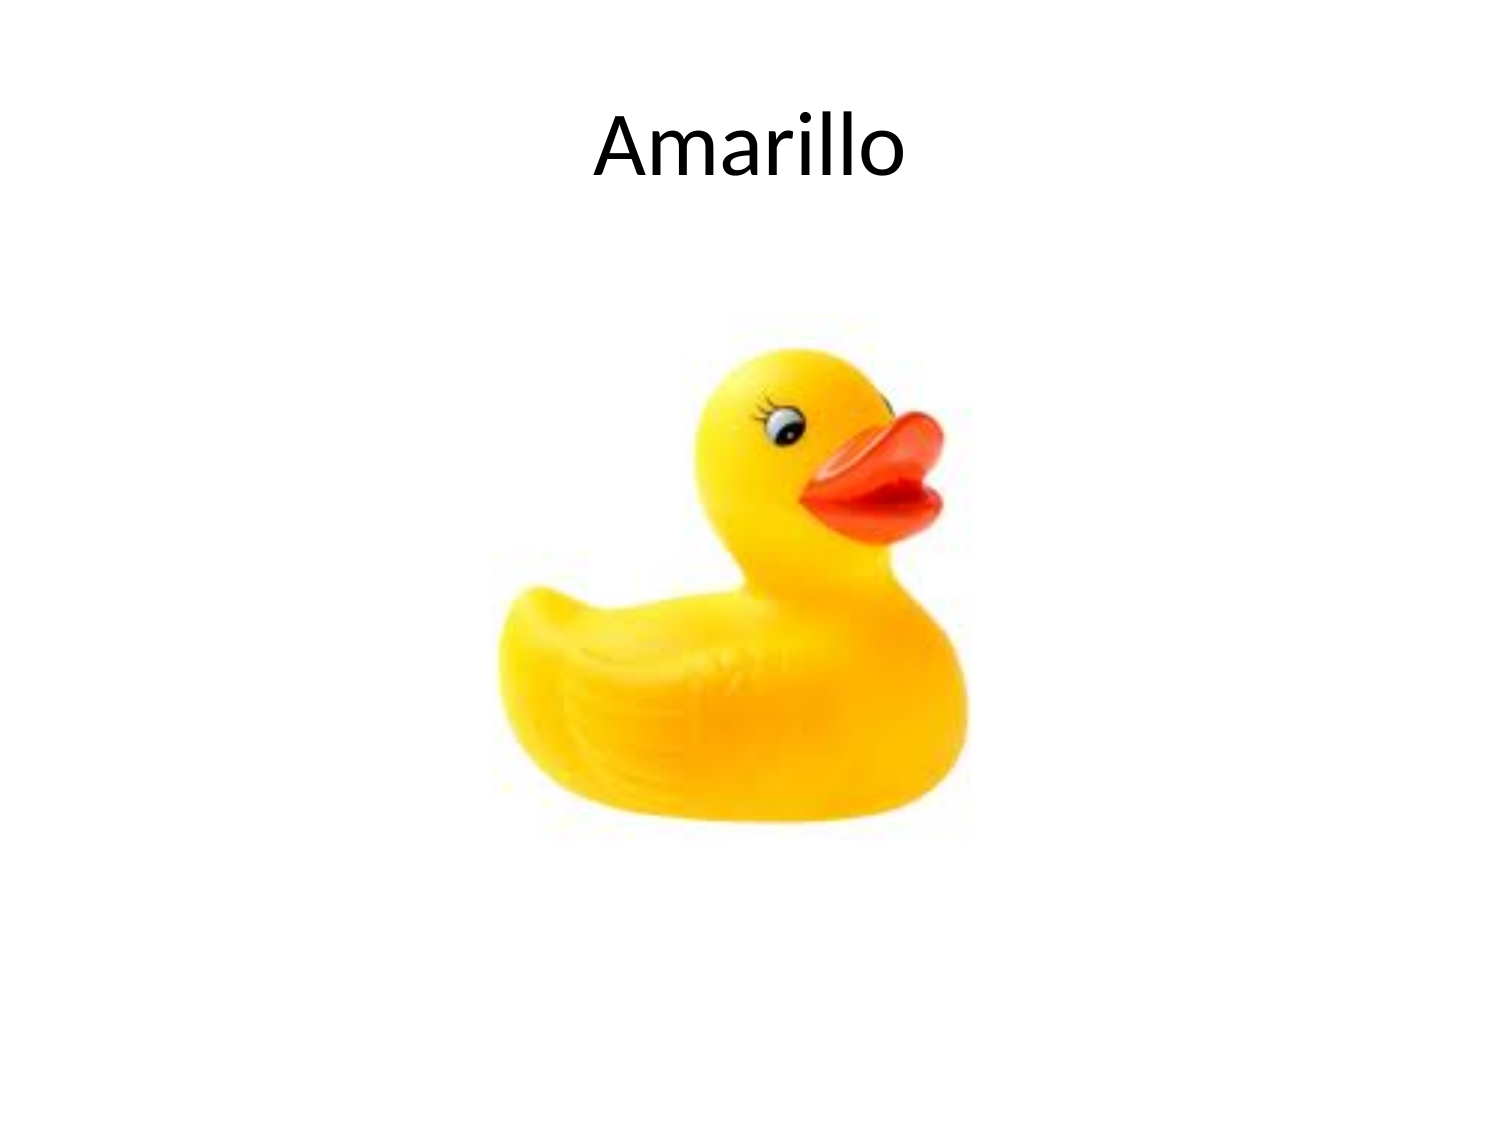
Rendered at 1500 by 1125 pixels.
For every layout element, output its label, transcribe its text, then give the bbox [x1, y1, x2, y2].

title Amarillo [75, 45, 1425, 233]
picture [349, 314, 1174, 862]
